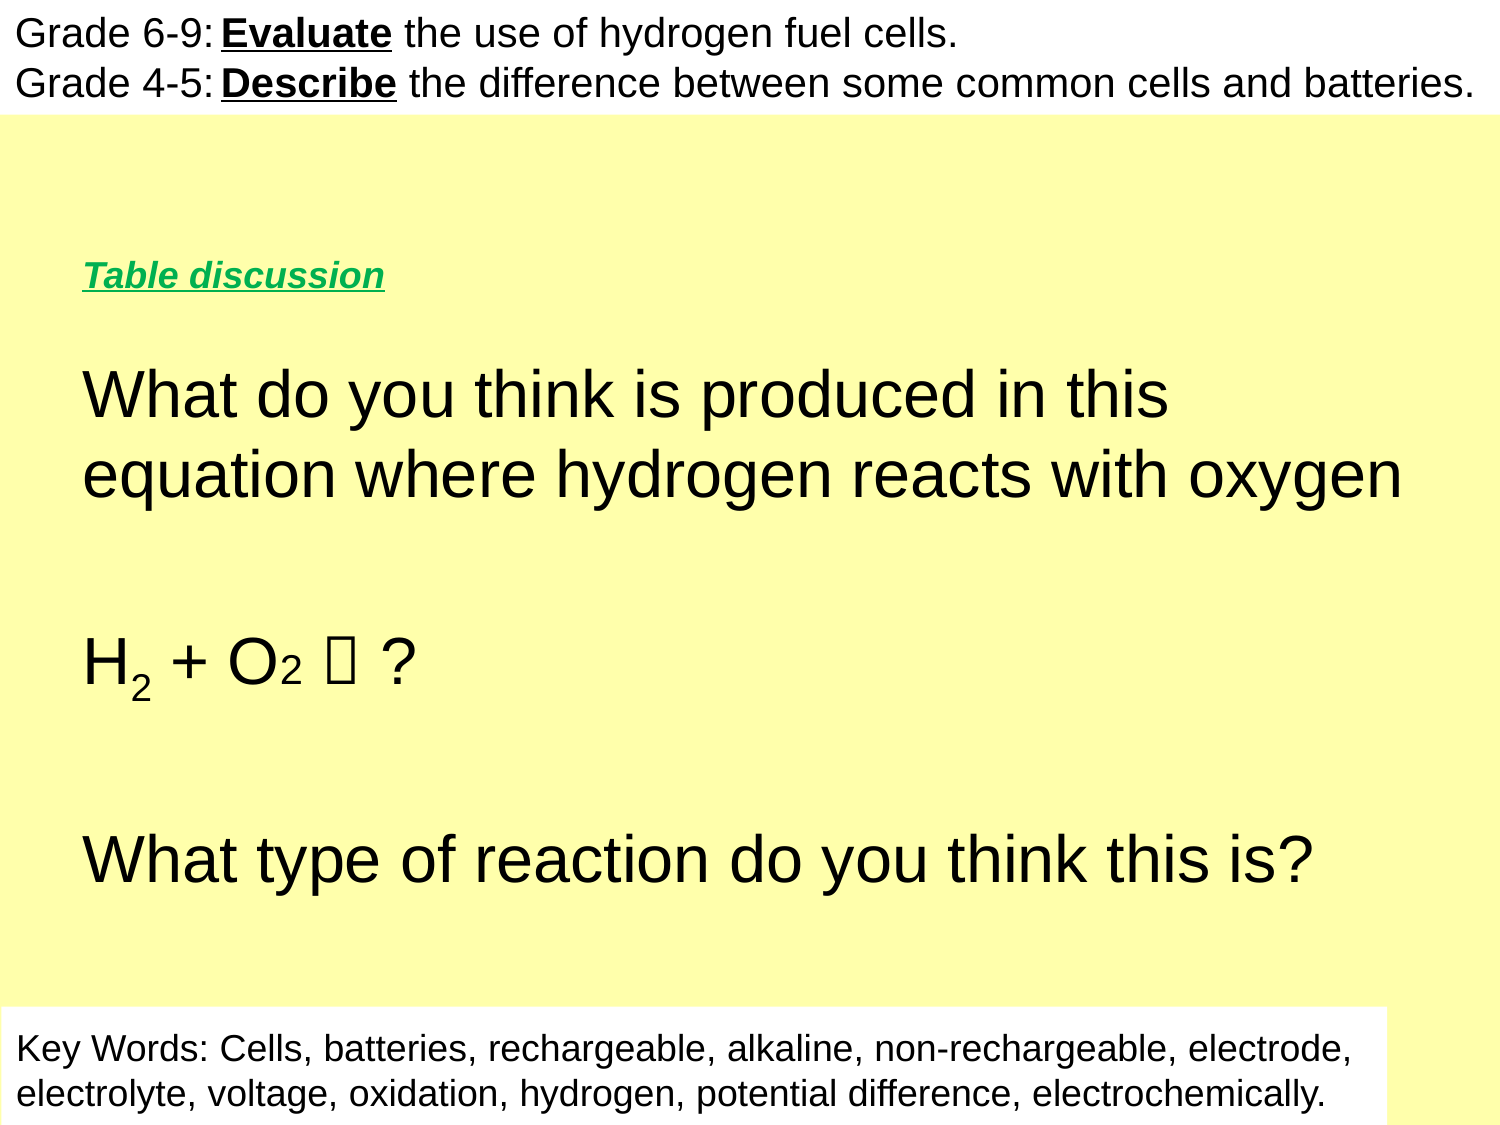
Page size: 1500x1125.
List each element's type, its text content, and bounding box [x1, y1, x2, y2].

text_box Key Words: Cells, batteries, rechargeable, alkaline, non-rechargeable, electrode, electrolyte, voltage, oxidation, hydrogen, potential difference, electrochemically. [1, 1006, 1388, 1125]
text_box Grade 6-9: Evaluate the use of hydrogen fuel cells. Grade 4-5: Describe the difference between some common cells and batteries. [0, 0, 1500, 114]
text_box What do you think is produced in this equation where hydrogen reacts with oxygen H2 + O2  ? What type of reaction do you think this is? [67, 343, 1444, 1124]
text_box Table discussion [67, 243, 1037, 304]
